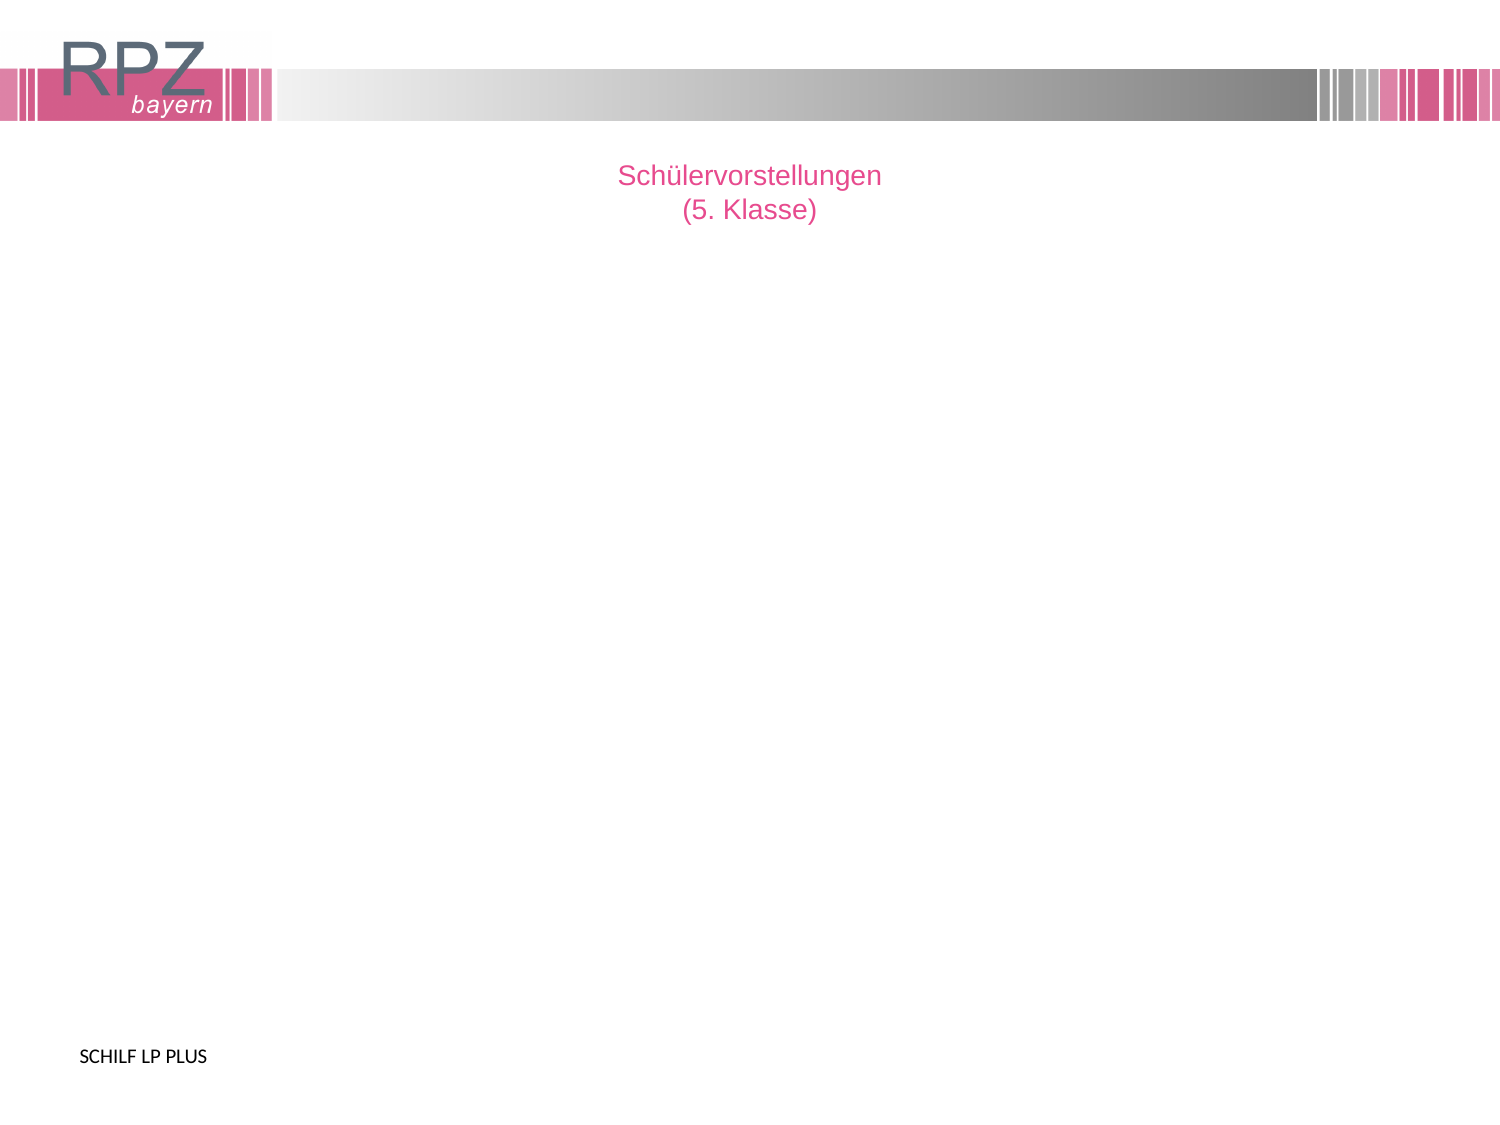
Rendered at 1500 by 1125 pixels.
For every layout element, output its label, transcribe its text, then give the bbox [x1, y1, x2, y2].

title Schülervorstellungen (5. Klasse) [75, 149, 1425, 233]
picture [0, 31, 272, 121]
picture [1443, 69, 1500, 121]
picture [1319, 69, 1379, 121]
picture [1380, 69, 1439, 121]
